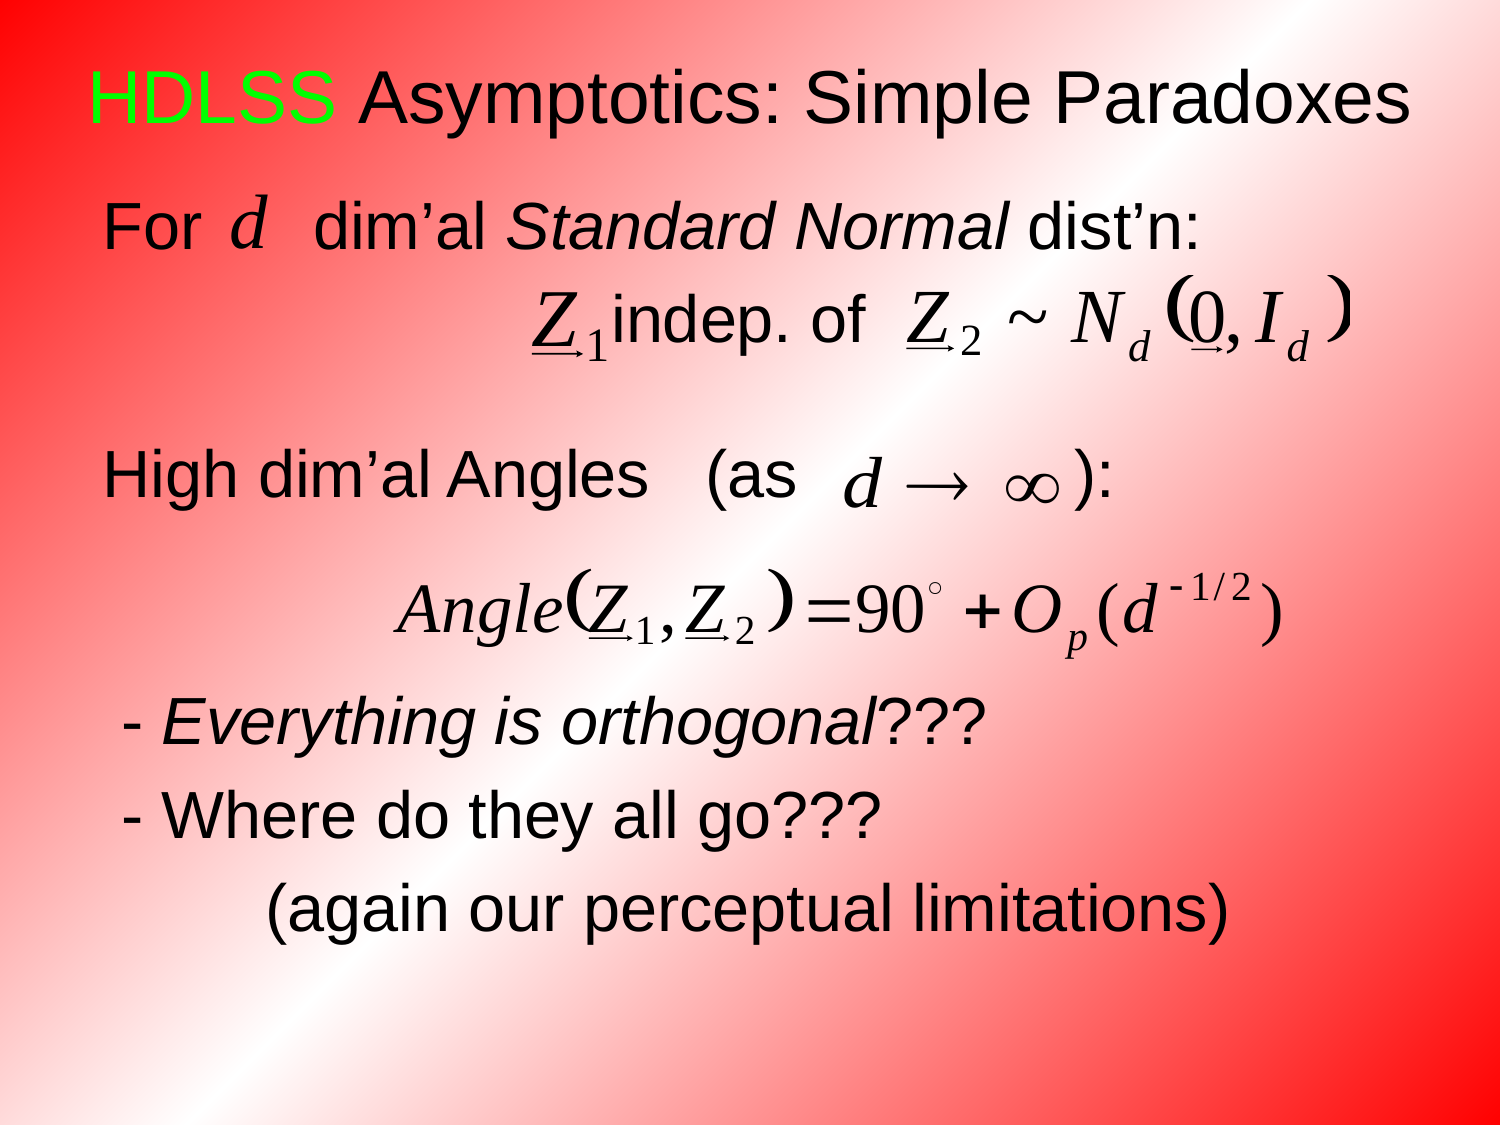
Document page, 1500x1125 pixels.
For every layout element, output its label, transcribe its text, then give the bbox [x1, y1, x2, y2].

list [224, 187, 284, 259]
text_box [899, 274, 1351, 371]
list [837, 449, 1068, 517]
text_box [387, 561, 1290, 665]
title HDLSS Asymptotics: Simple Paradoxes [62, 24, 1438, 163]
list For dim’al Standard Normal dist’n: indep. of High dim’al Angles (as ): - Everything is orthogonal??? - Where do they all go??? (again our perceptual limitations) [87, 174, 1409, 1088]
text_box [524, 274, 615, 372]
